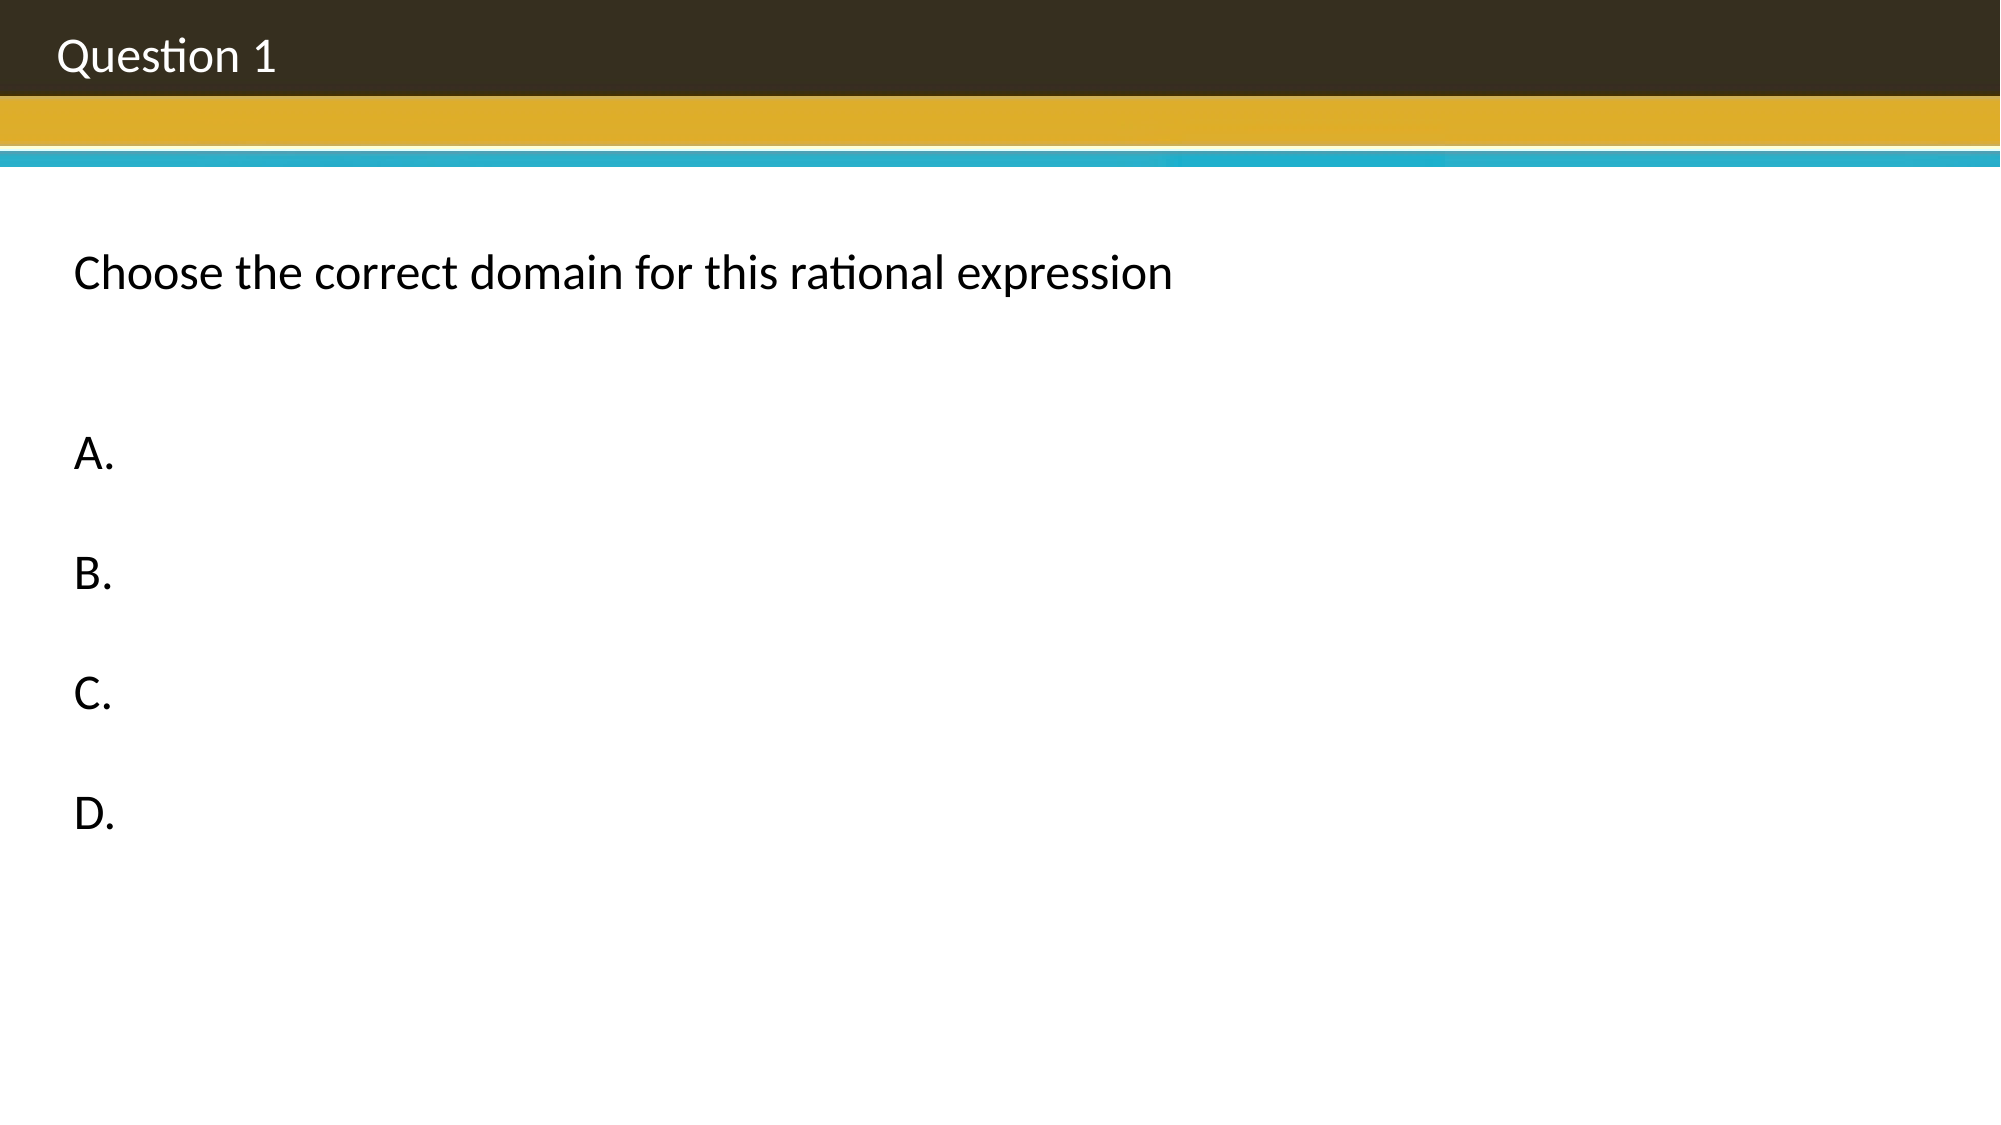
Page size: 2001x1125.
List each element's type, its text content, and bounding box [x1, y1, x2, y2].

picture [0, 0, 2000, 167]
text_box Question 1 [41, 14, 293, 90]
